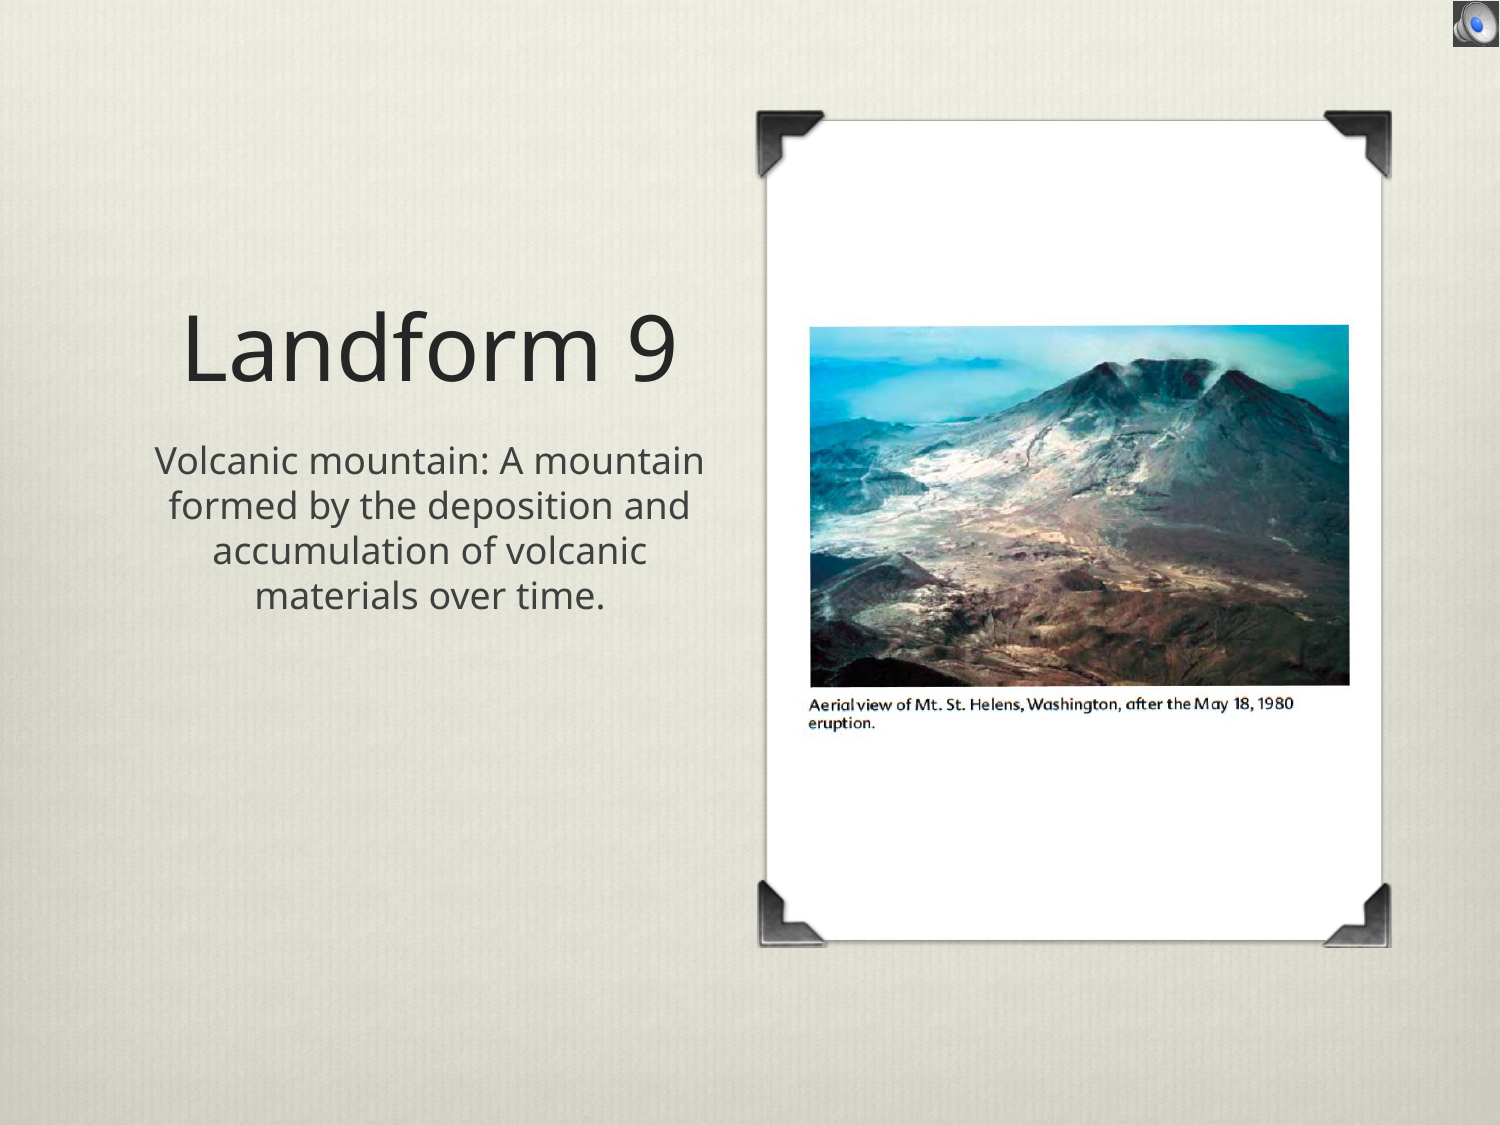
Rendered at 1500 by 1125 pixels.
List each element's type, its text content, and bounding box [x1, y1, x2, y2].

title Landform 9 [118, 187, 742, 408]
picture [1450, 0, 1500, 50]
list Volcanic mountain: A mountain formed by the deposition and accumulation of volcanic materials over time. [118, 429, 742, 944]
picture [753, 108, 1393, 948]
